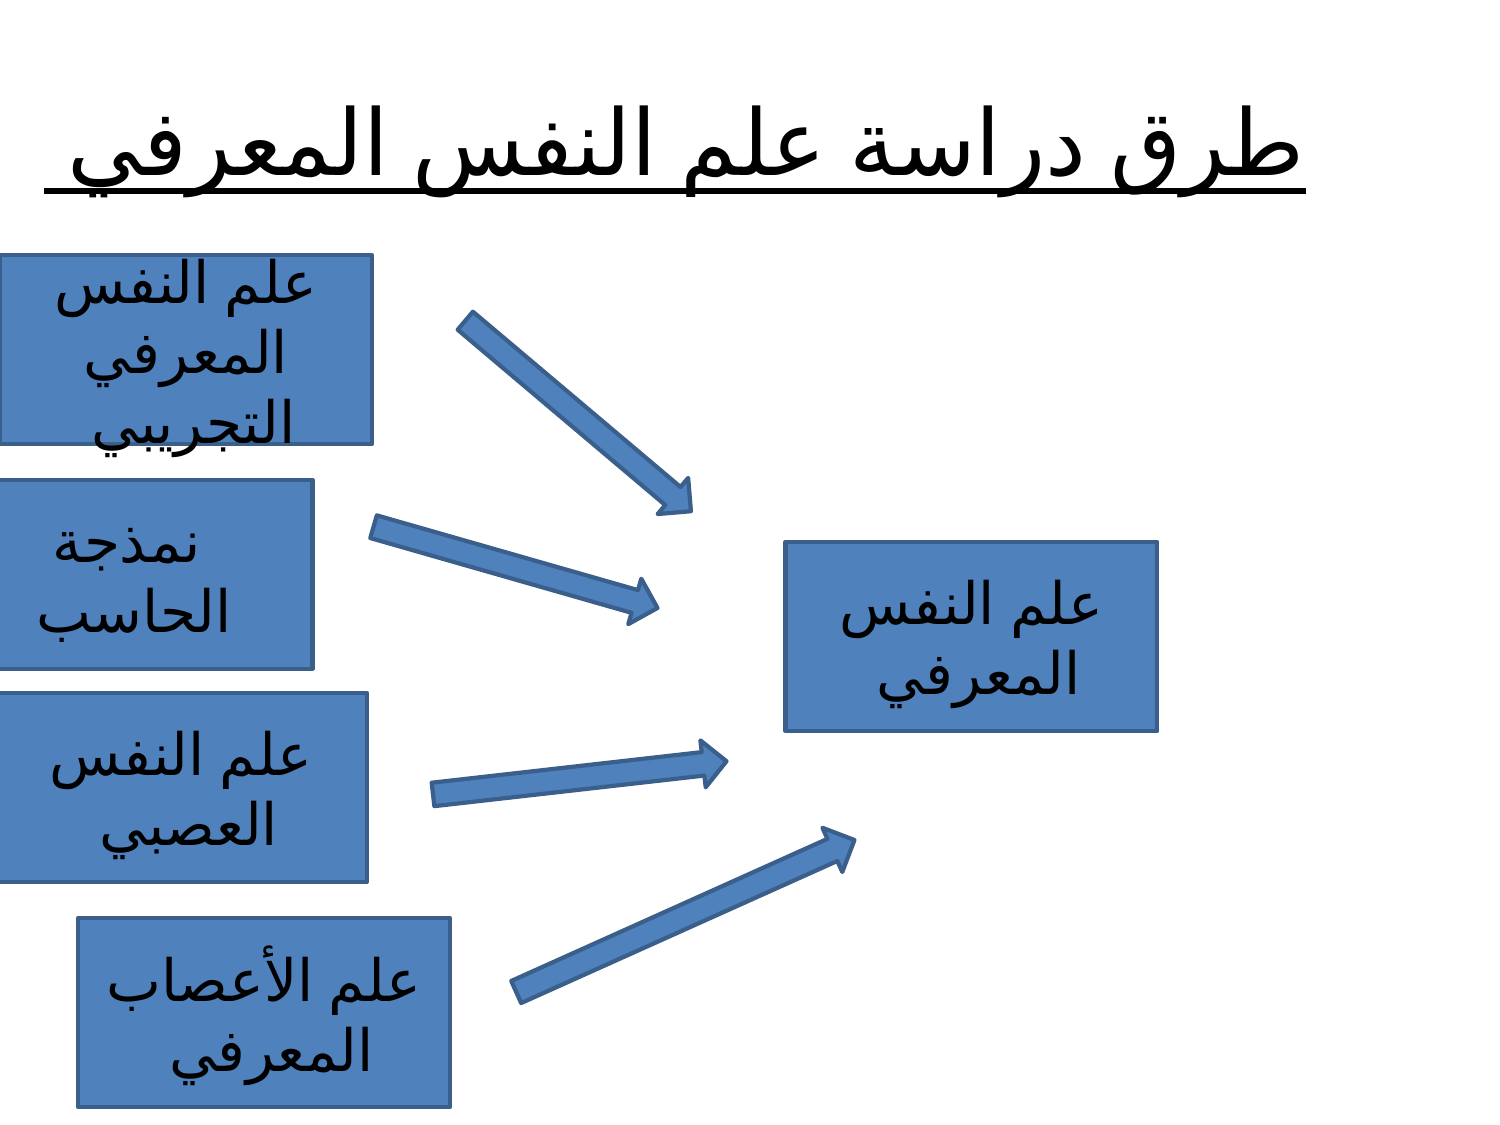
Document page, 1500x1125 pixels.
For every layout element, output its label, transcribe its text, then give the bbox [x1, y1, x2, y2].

text_box علم النفس العصبي [0, 691, 369, 884]
text_box [509, 825, 857, 1006]
text_box [455, 309, 694, 517]
text_box نمذجة الحاسب [0, 478, 315, 671]
title طرق دراسة علم النفس المعرفي [0, 45, 1350, 233]
text_box علم النفس المعرفي [783, 540, 1159, 733]
text_box علم الأعصاب المعرفي [76, 916, 452, 1109]
text_box علم النفس المعرفي التجريبي [0, 253, 374, 446]
text_box [429, 738, 729, 809]
text_box [368, 513, 660, 626]
